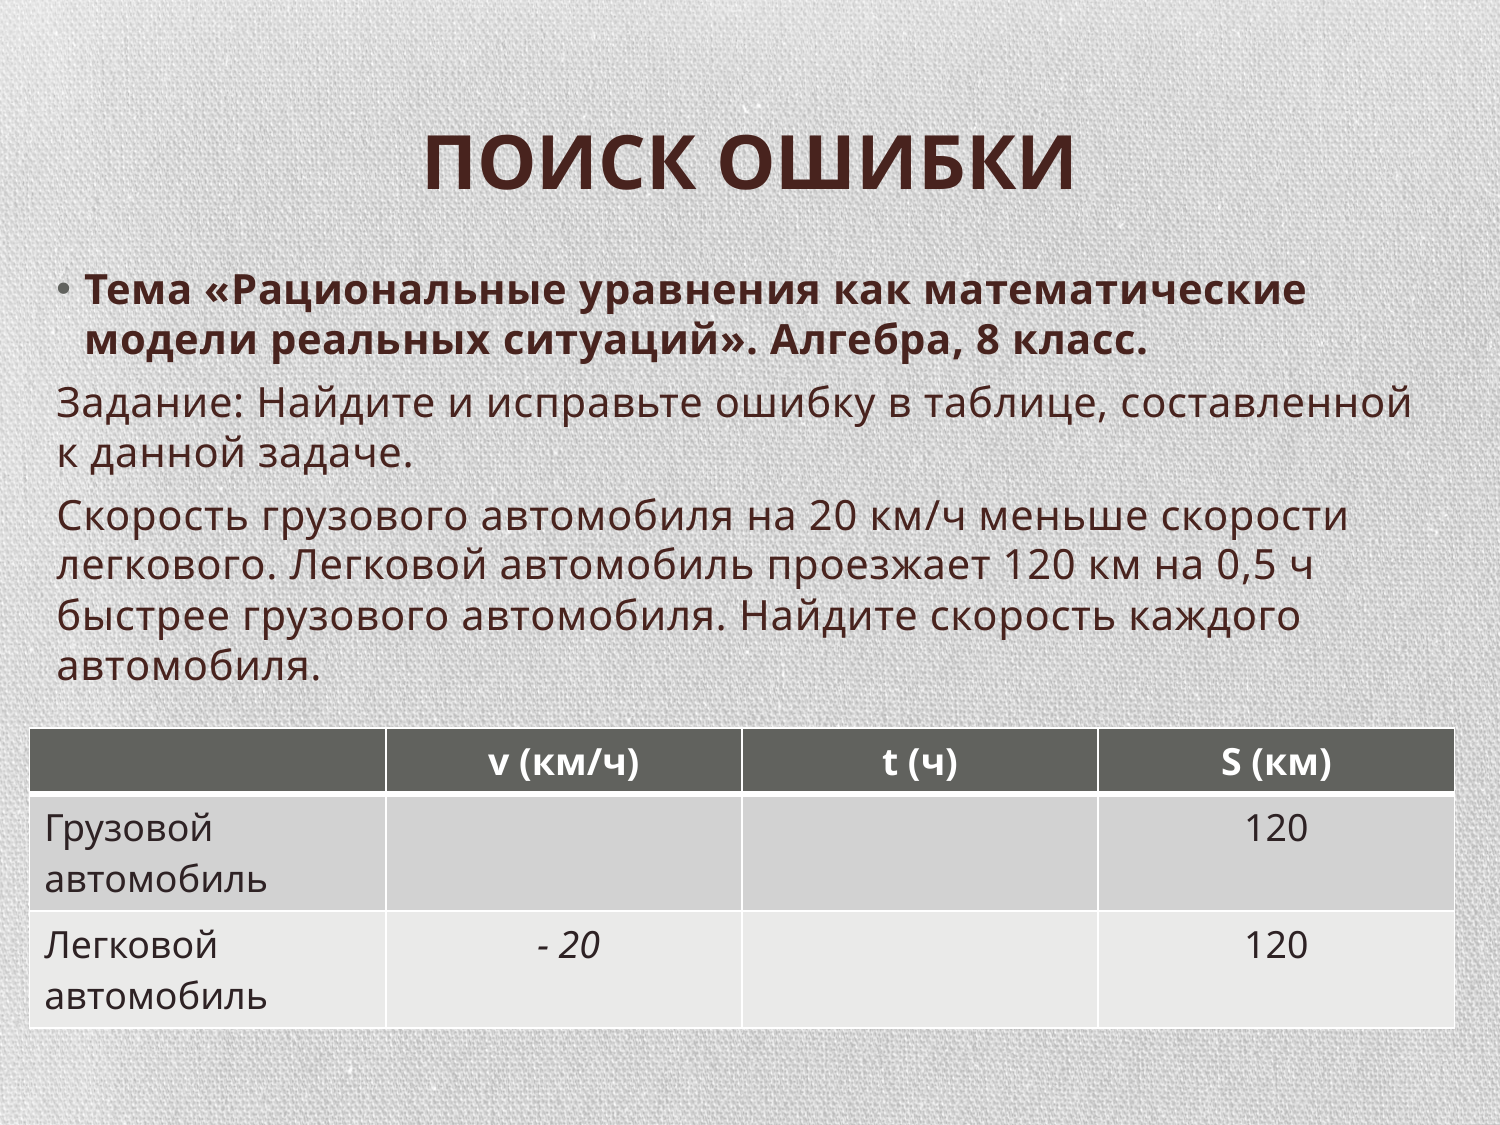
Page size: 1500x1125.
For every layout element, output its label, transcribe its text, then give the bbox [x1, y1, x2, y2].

list Тема «Рациональные уравнения как математические модели реальных ситуаций». Алгебра, 8 класс. Задание: Найдите и исправьте ошибку в таблице, составленной к данной задаче. Скорость грузового автомобиля на 20 км/ч меньше скорости легкового. Легковой автомобиль проезжает 120 км на 0,5 ч быстрее грузового автомобиля. Найдите скорость каждого автомобиля. [41, 255, 1455, 705]
title ПОИСК ОШИБКИ [45, 37, 1455, 213]
